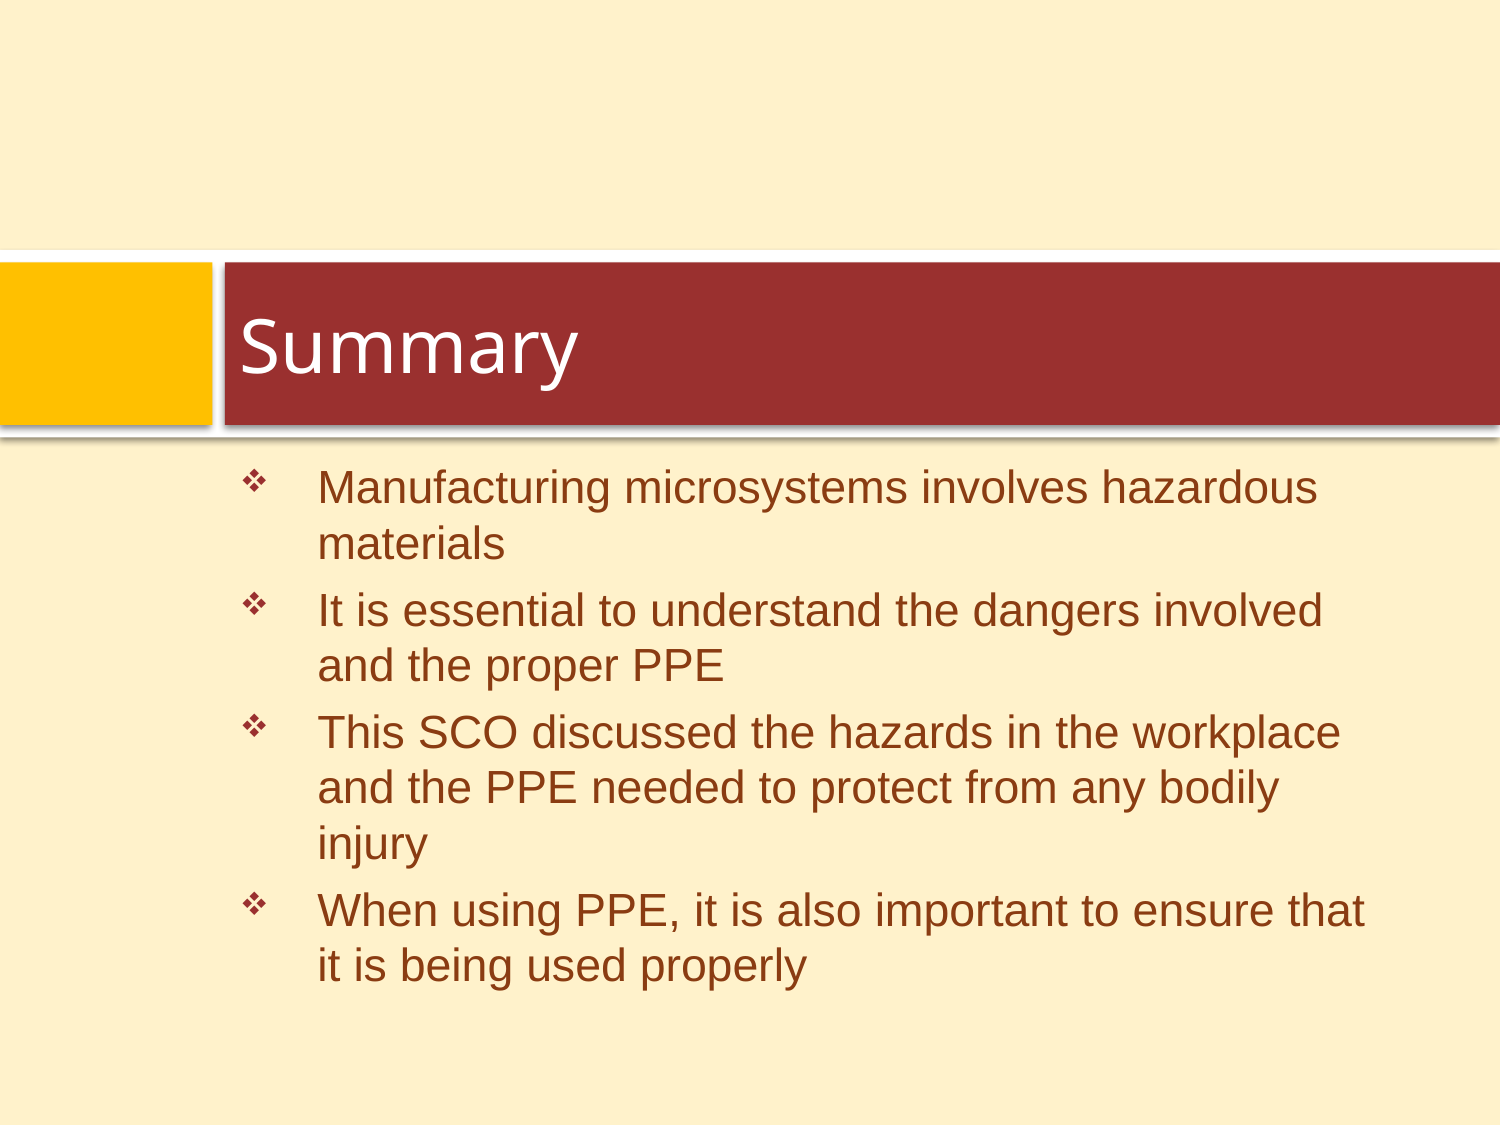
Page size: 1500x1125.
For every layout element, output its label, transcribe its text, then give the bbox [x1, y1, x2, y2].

list Manufacturing microsystems involves hazardous materials It is essential to understand the dangers involved and the proper PPE This SCO discussed the hazards in the workplace and the PPE needed to protect from any bodily injury When using PPE, it is also important to ensure that it is being used properly [225, 450, 1394, 1004]
title Summary [225, 262, 1475, 425]
